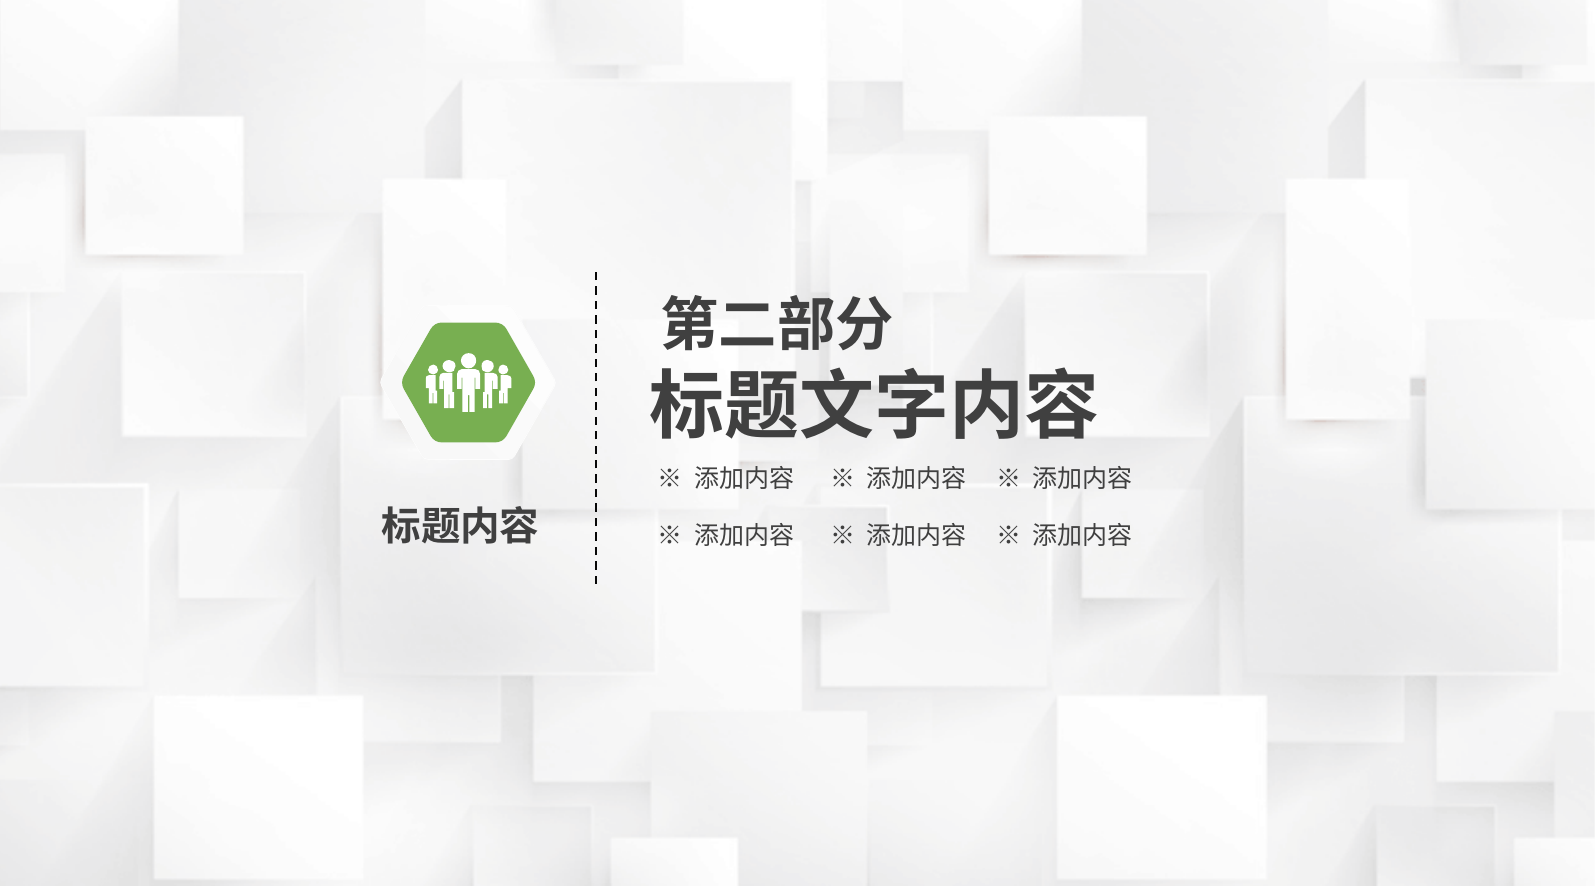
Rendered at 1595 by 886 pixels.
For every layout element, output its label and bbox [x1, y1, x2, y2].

text_box [379, 305, 557, 460]
picture [0, 0, 1595, 886]
text_box [401, 322, 536, 443]
